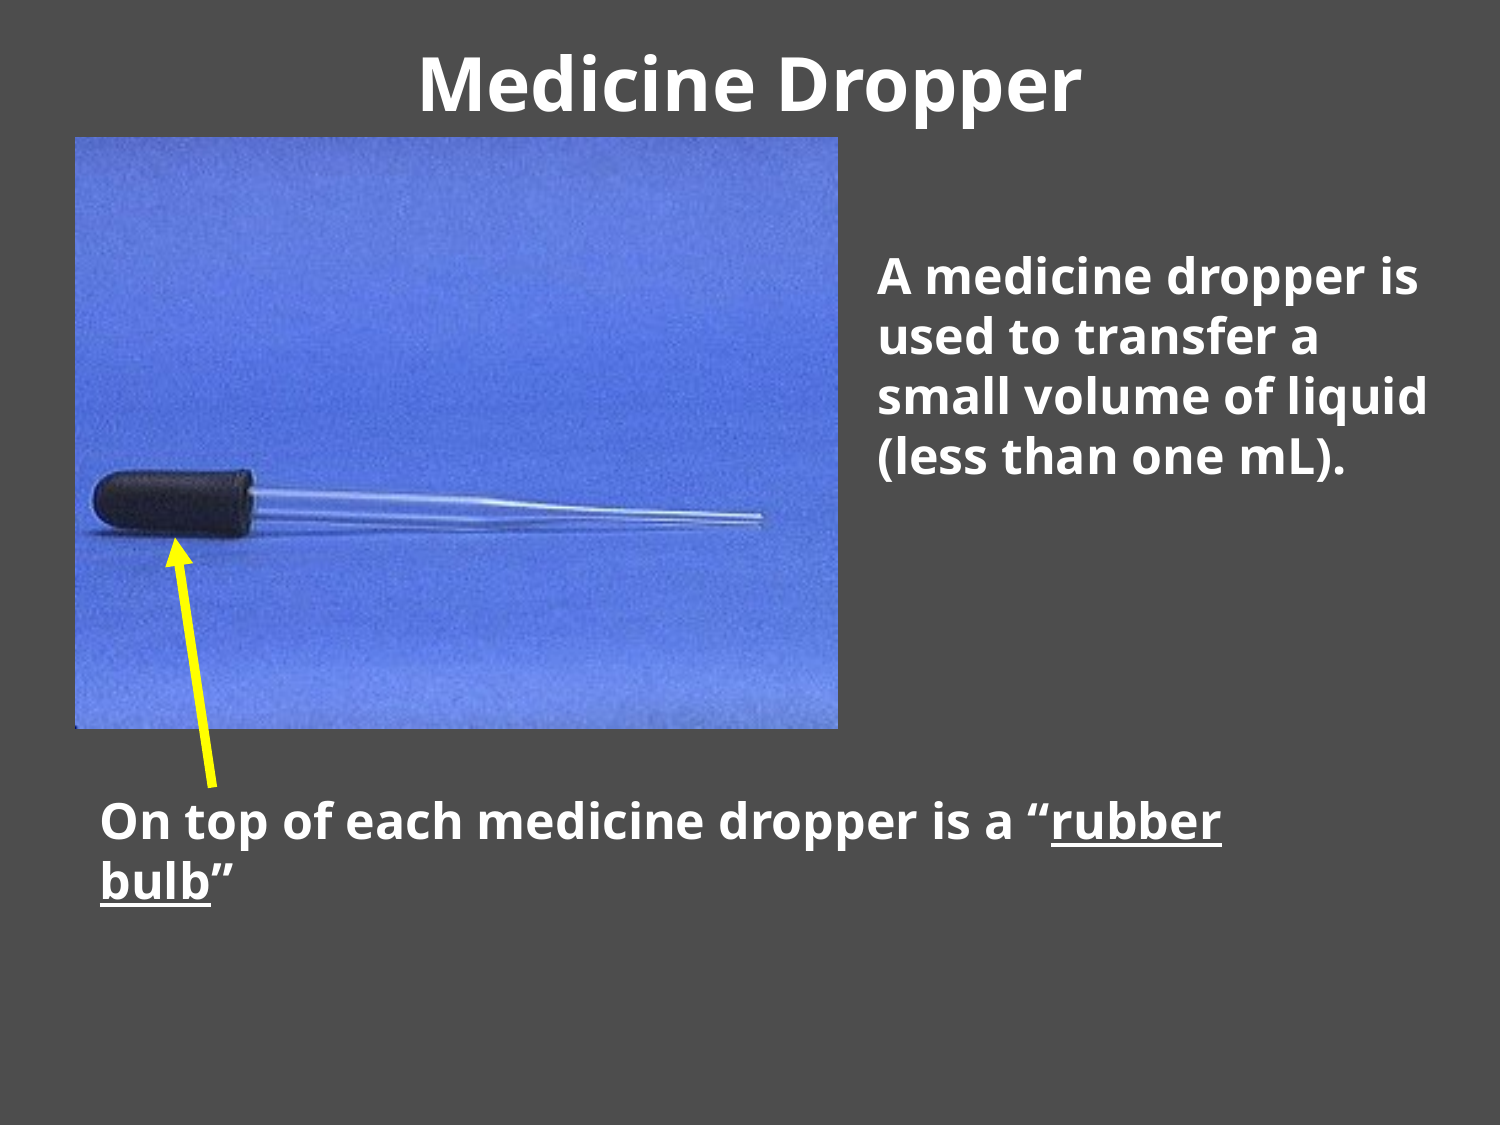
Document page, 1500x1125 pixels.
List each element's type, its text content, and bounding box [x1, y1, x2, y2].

text_box On top of each medicine dropper is a “rubber bulb” [84, 782, 1375, 918]
text_box A medicine dropper is used to transfer a small volume of liquid (less than one mL). [862, 237, 1450, 493]
picture [74, 137, 838, 729]
title Medicine Dropper [112, 37, 1388, 126]
